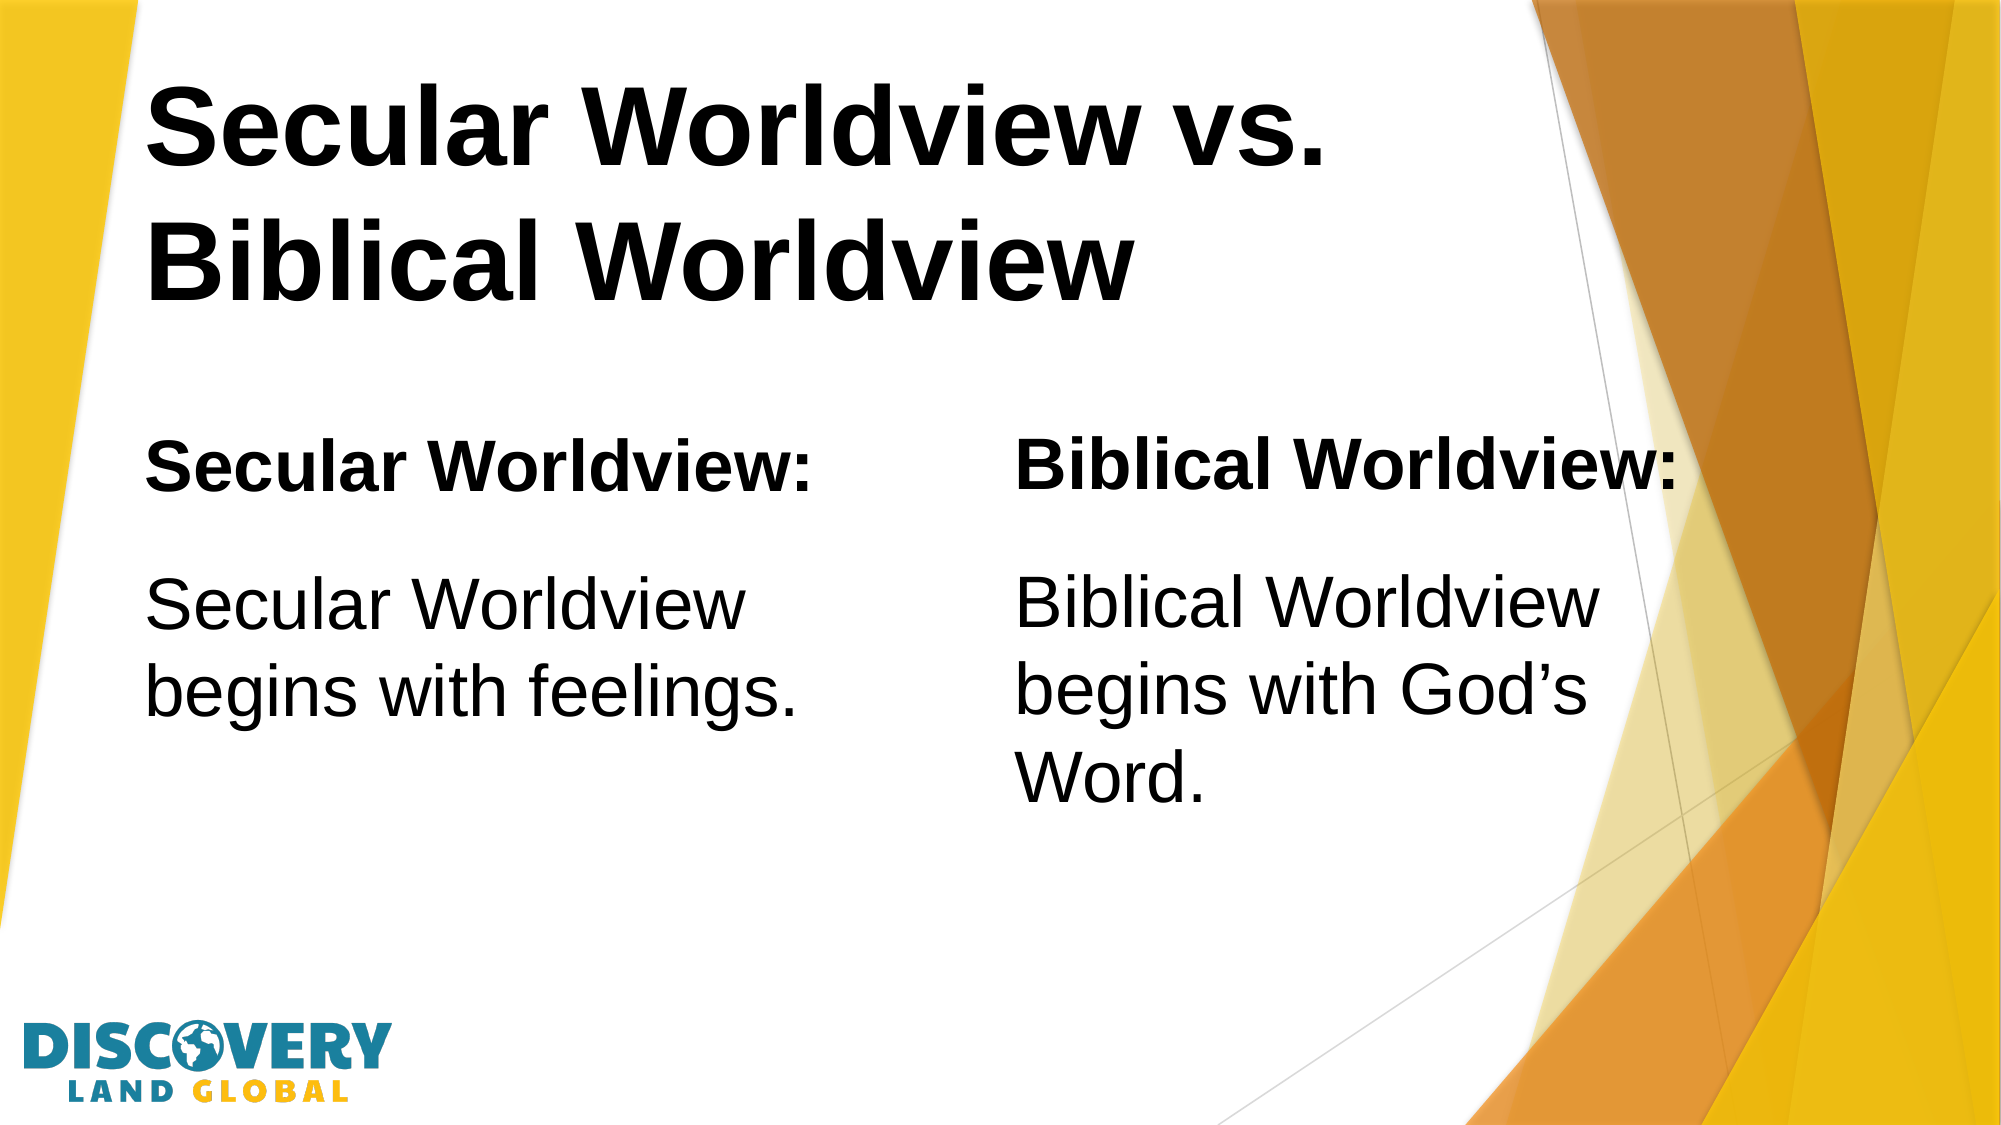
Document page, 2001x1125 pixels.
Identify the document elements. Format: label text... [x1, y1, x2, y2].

title Secular Worldview vs. Biblical Worldview [129, 53, 1974, 324]
text_box Secular Worldview: Secular Worldview begins with feelings. [129, 396, 856, 754]
picture [18, 1017, 398, 1108]
text_box Biblical Worldview: Biblical Worldview begins with God’s Word. [999, 396, 1726, 838]
